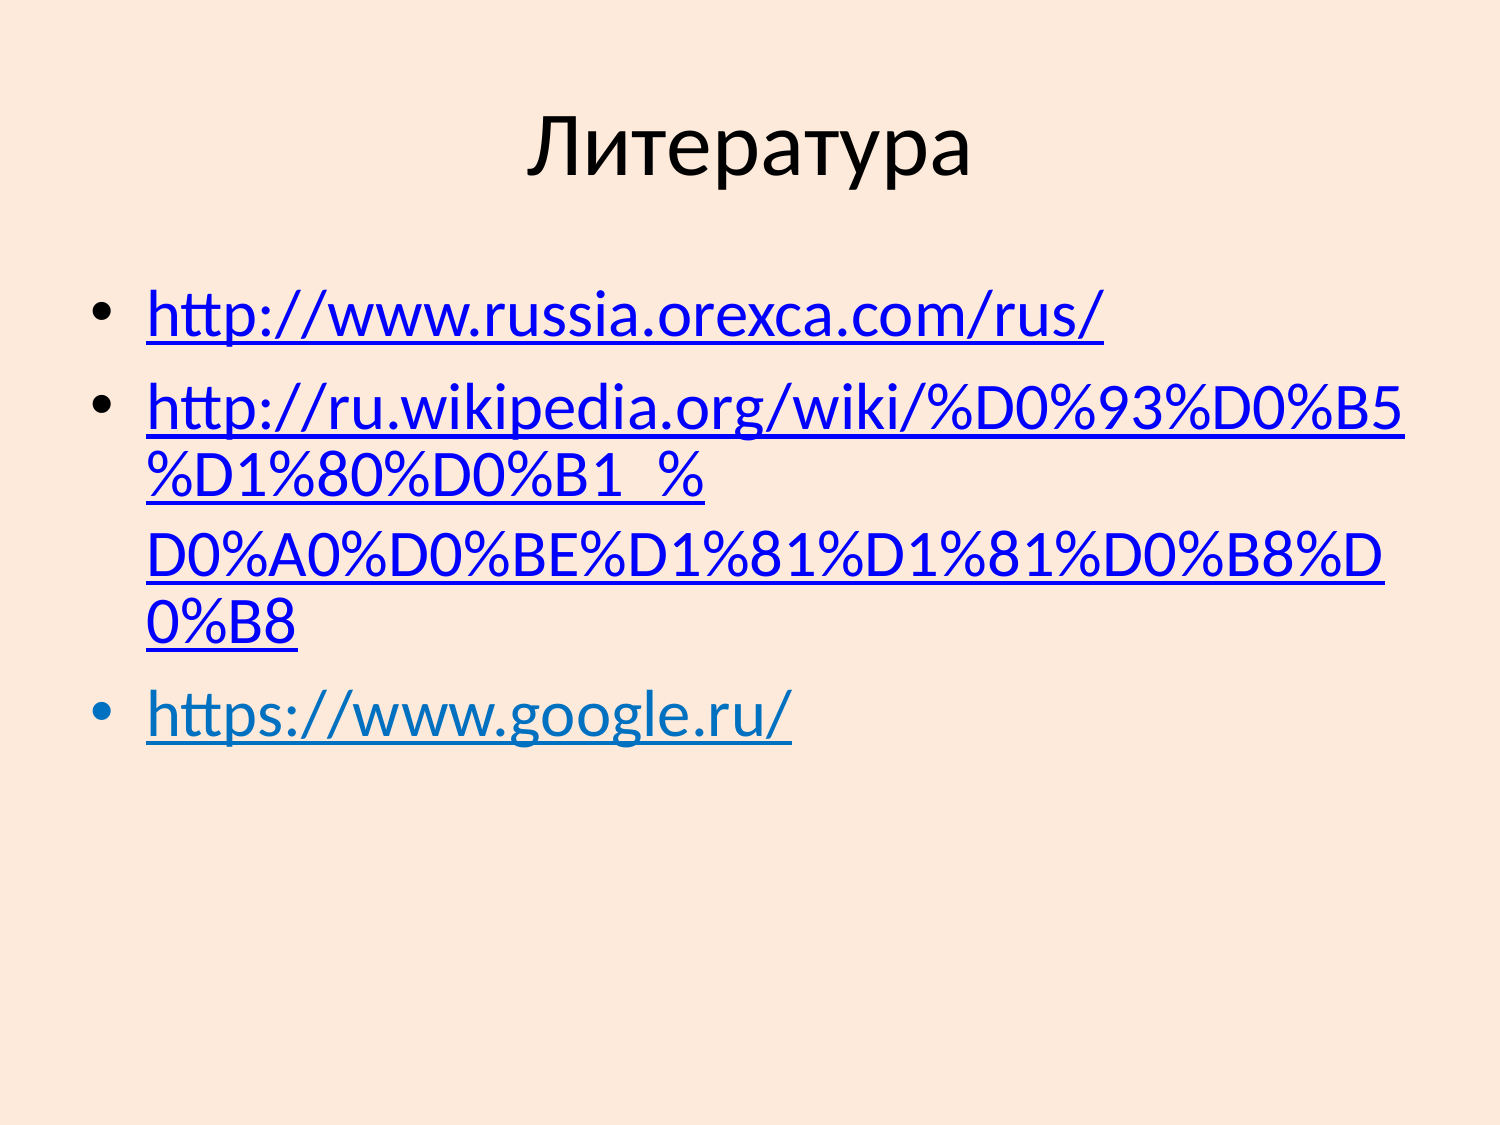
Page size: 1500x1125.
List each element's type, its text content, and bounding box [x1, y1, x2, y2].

title Литература [75, 45, 1425, 233]
list http://www.russia.orexca.com/rus/ http://ru.wikipedia.org/wiki/%D0%93%D0%B5%D1%80%D0%B1_%D0%A0%D0%BE%D1%81%D1%81%D0%B8%D0%B8 https://www.google.ru/ [75, 262, 1425, 1005]
